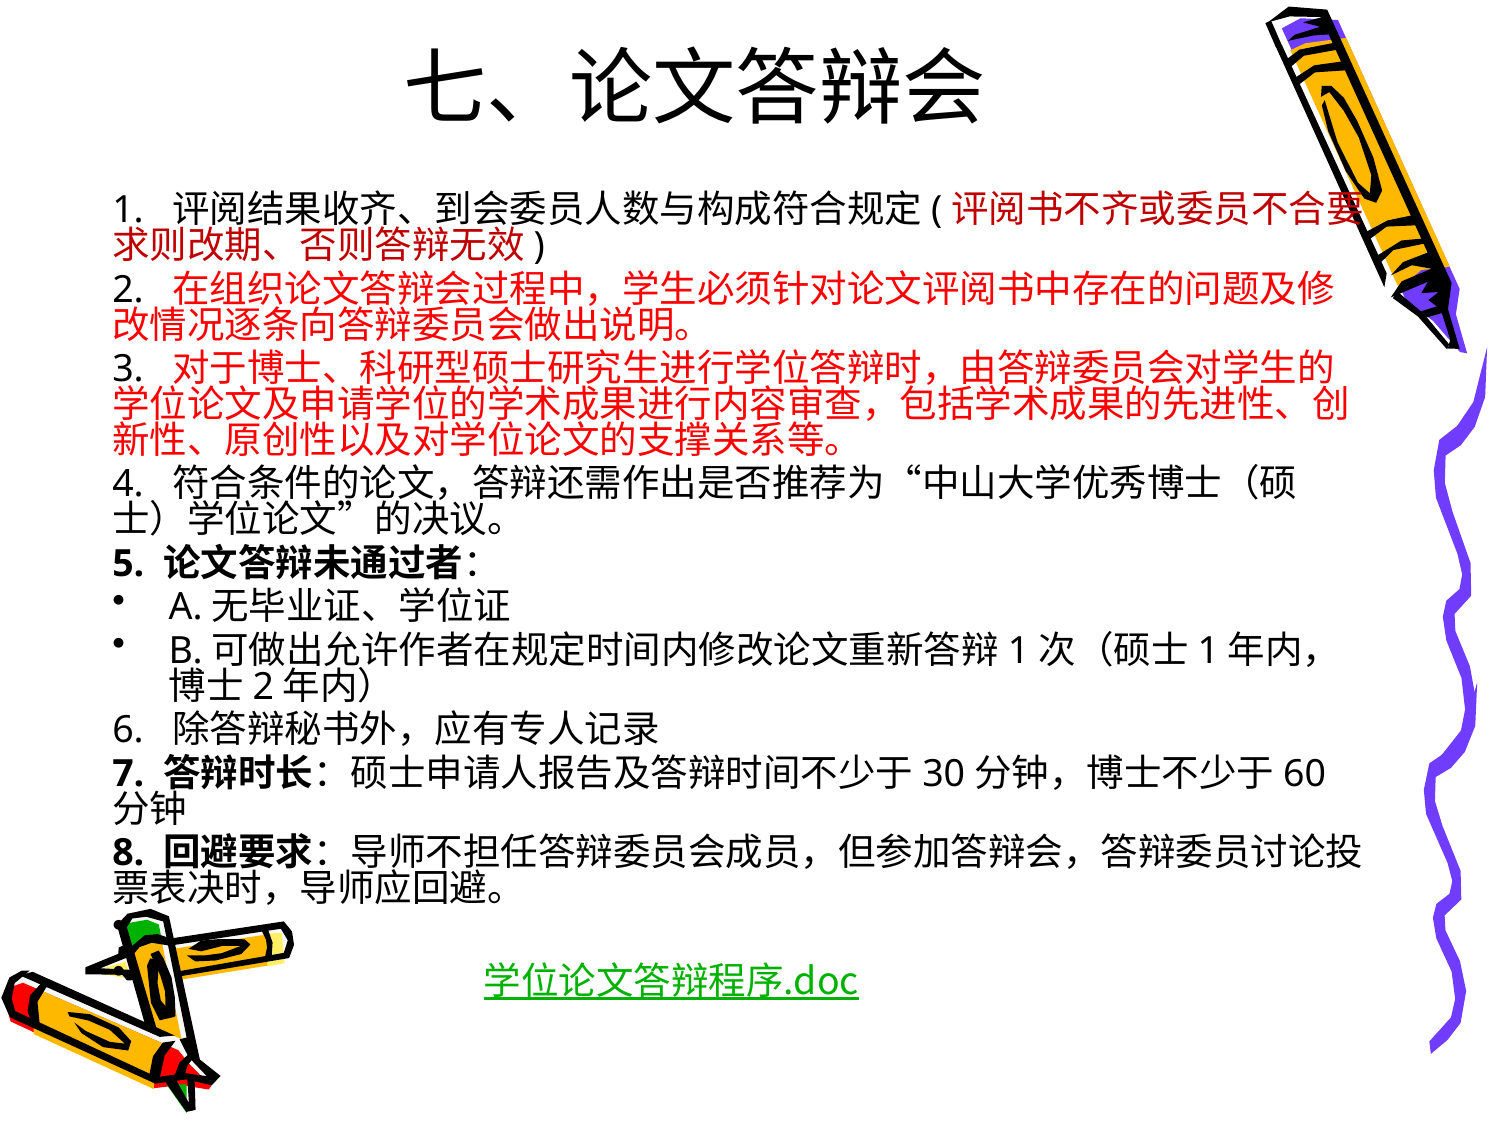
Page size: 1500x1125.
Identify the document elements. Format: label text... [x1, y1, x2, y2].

list 1. 评阅结果收齐、到会委员人数与构成符合规定(评阅书不齐或委员不合要求则改期、否则答辩无效) 2. 在组织论文答辩会过程中，学生必须针对论文评阅书中存在的问题及修改情况逐条向答辩委员会做出说明。 3. 对于博士、科研型硕士研究生进行学位答辩时，由答辩委员会对学生的学位论文及申请学位的学术成果进行内容审查，包括学术成果的先进性、创新性、原创性以及对学位论文的支撑关系等。 4. 符合条件的论文，答辩还需作出是否推荐为“中山大学优秀博士（硕士）学位论文”的决议。 5. 论文答辩未通过者： A.无毕业证、学位证 B.可做出允许作者在规定时间内修改论文重新答辩1次（硕士1年内，博士2年内） 6. 除答辩秘书外，应有专人记录 7. 答辩时长：硕士申请人报告及答辩时间不少于30分钟，博士不少于60分钟 8. 回避要求：导师不担任答辩委员会成员，但参加答辩会，答辩委员讨论投票表决时，导师应回避。 学位论文答辩程序.doc [96, 21, 1382, 1026]
title 七、论文答辩会 [19, 0, 1370, 142]
